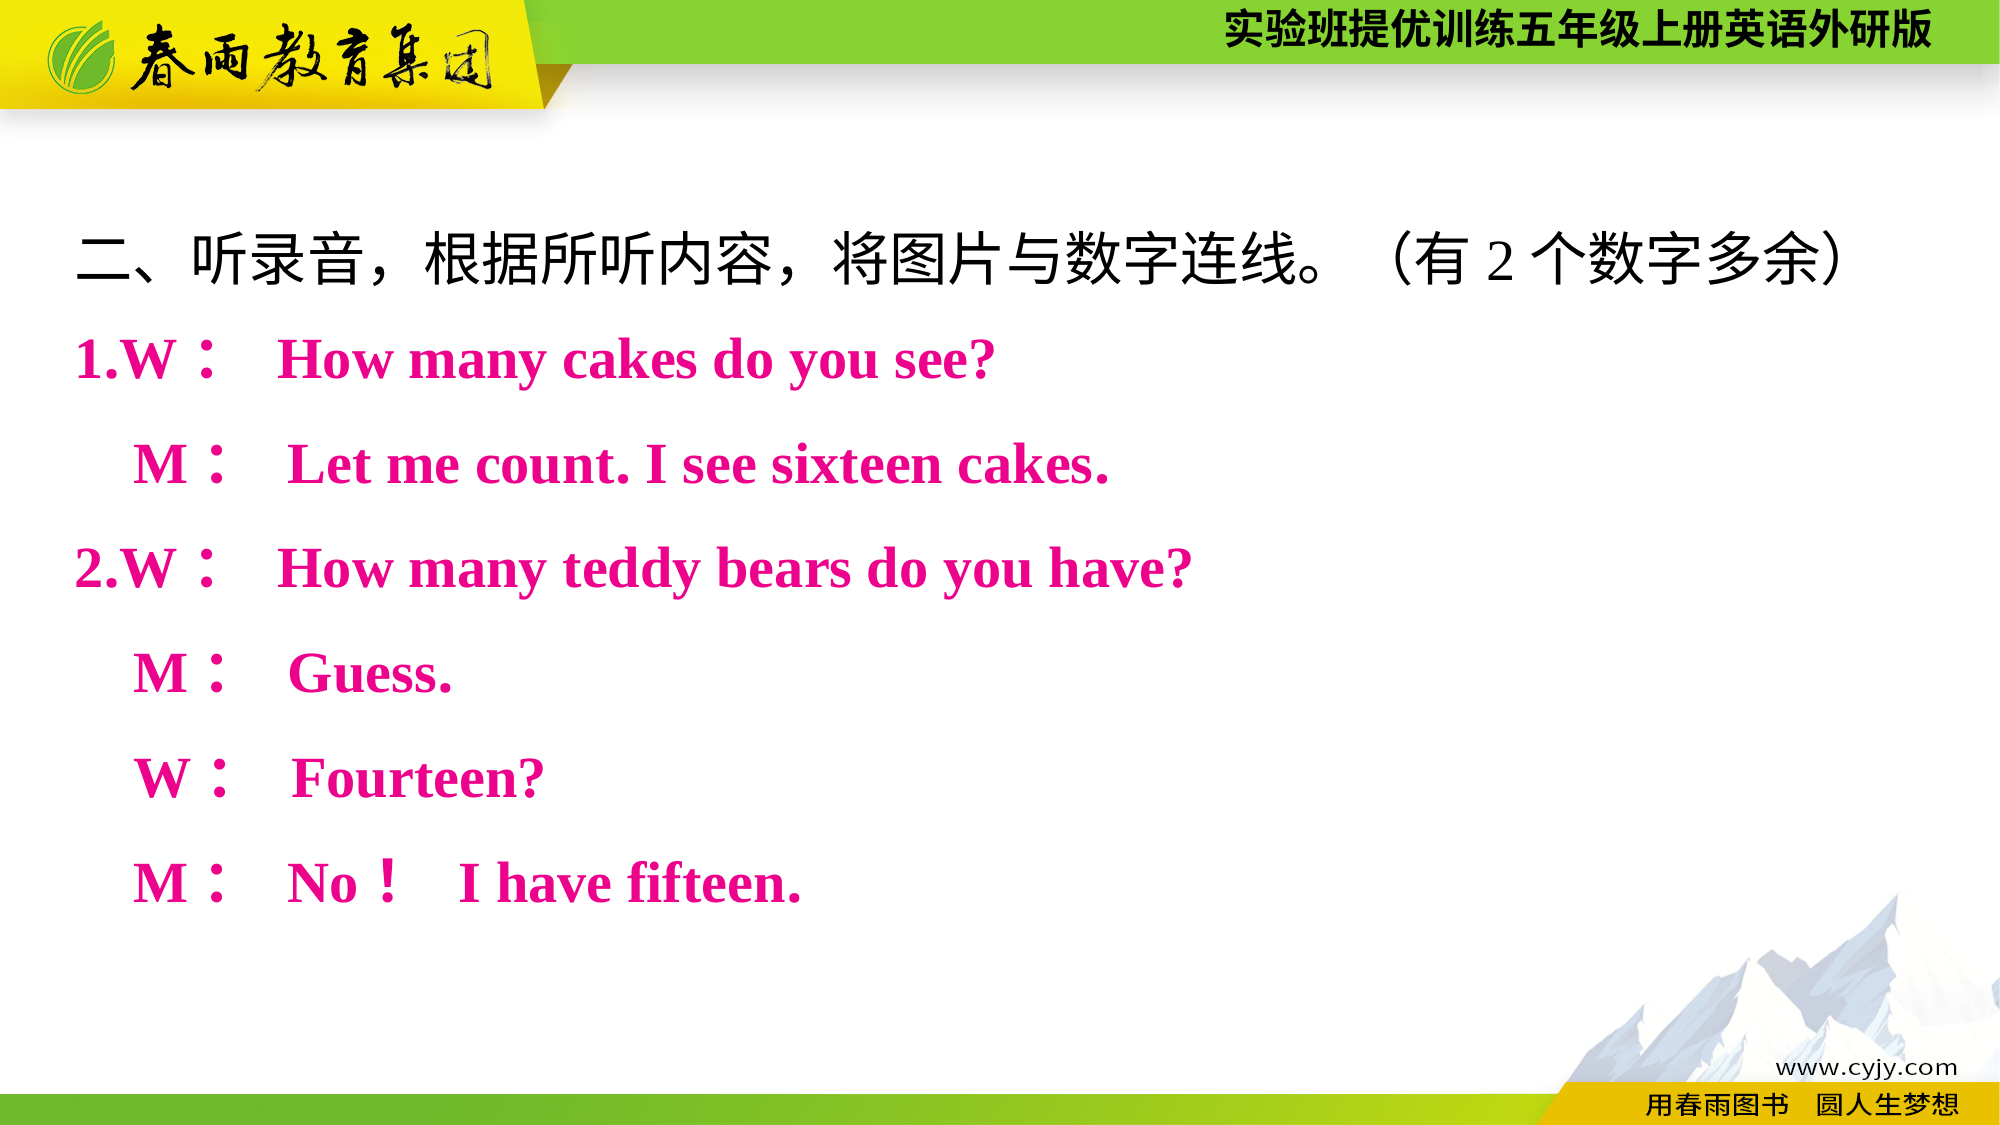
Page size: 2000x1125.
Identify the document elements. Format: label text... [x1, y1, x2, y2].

picture [0, 0, 2000, 1125]
list 二、听录音，根据所听内容，将图片与数字连线。（有2个数字多余） [59, 179, 1944, 277]
text_box 1.W： How many cakes do you see? M： Let me count. I see sixteen cakes. 2.W： How many teddy bears do you have? M： Guess. W： Fourteen? M： No！ I have fifteen. [59, 277, 1944, 922]
